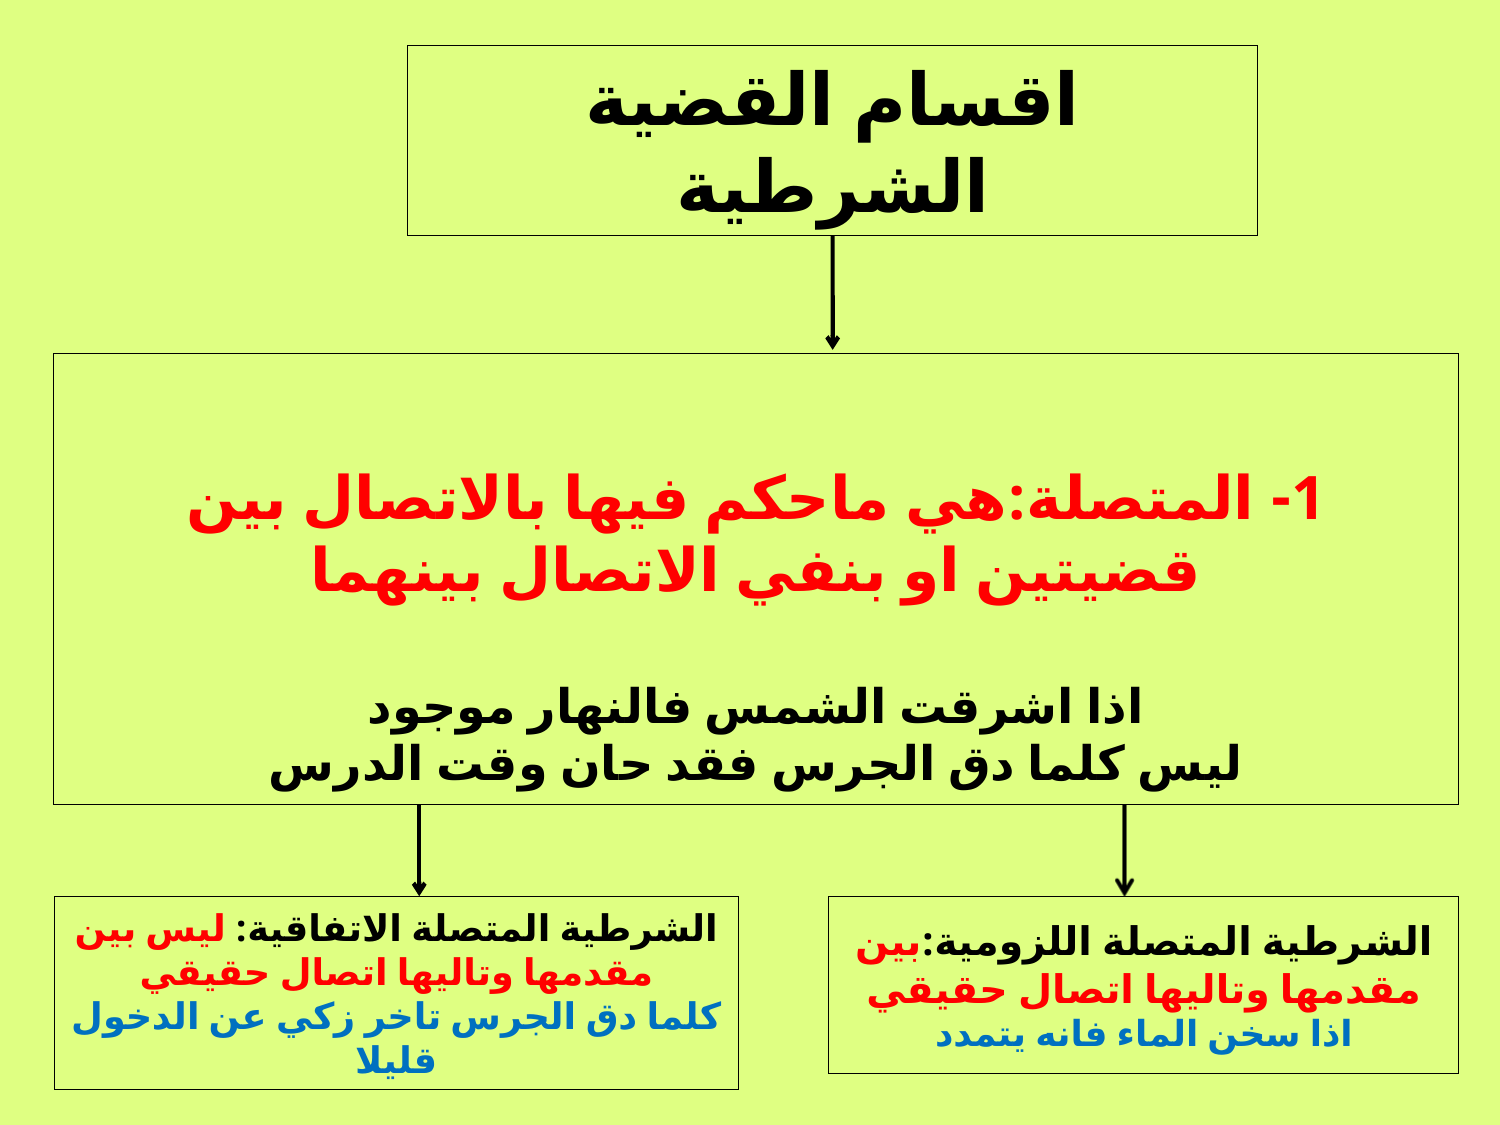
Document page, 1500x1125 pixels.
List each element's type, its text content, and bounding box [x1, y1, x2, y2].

title اقسام القضية الشرطية [407, 45, 1258, 236]
text_box 1- المتصلة:هي ماحكم فيها بالاتصال بين قضيتين او بنفي الاتصال بينهما اذا اشرقت الشمس فالنهار موجود ليس كلما دق الجرس فقد حان وقت الدرس [53, 353, 1459, 805]
text_box الشرطية المتصلة اللزومية:بين مقدمها وتاليها اتصال حقيقي اذا سخن الماء فانه يتمدد [828, 896, 1459, 1074]
text_box الشرطية المتصلة الاتفاقية: ليس بين مقدمها وتاليها اتصال حقيقي كلما دق الجرس تاخر زكي عن الدخول قليلا [54, 896, 739, 1090]
picture [1105, 804, 1144, 915]
